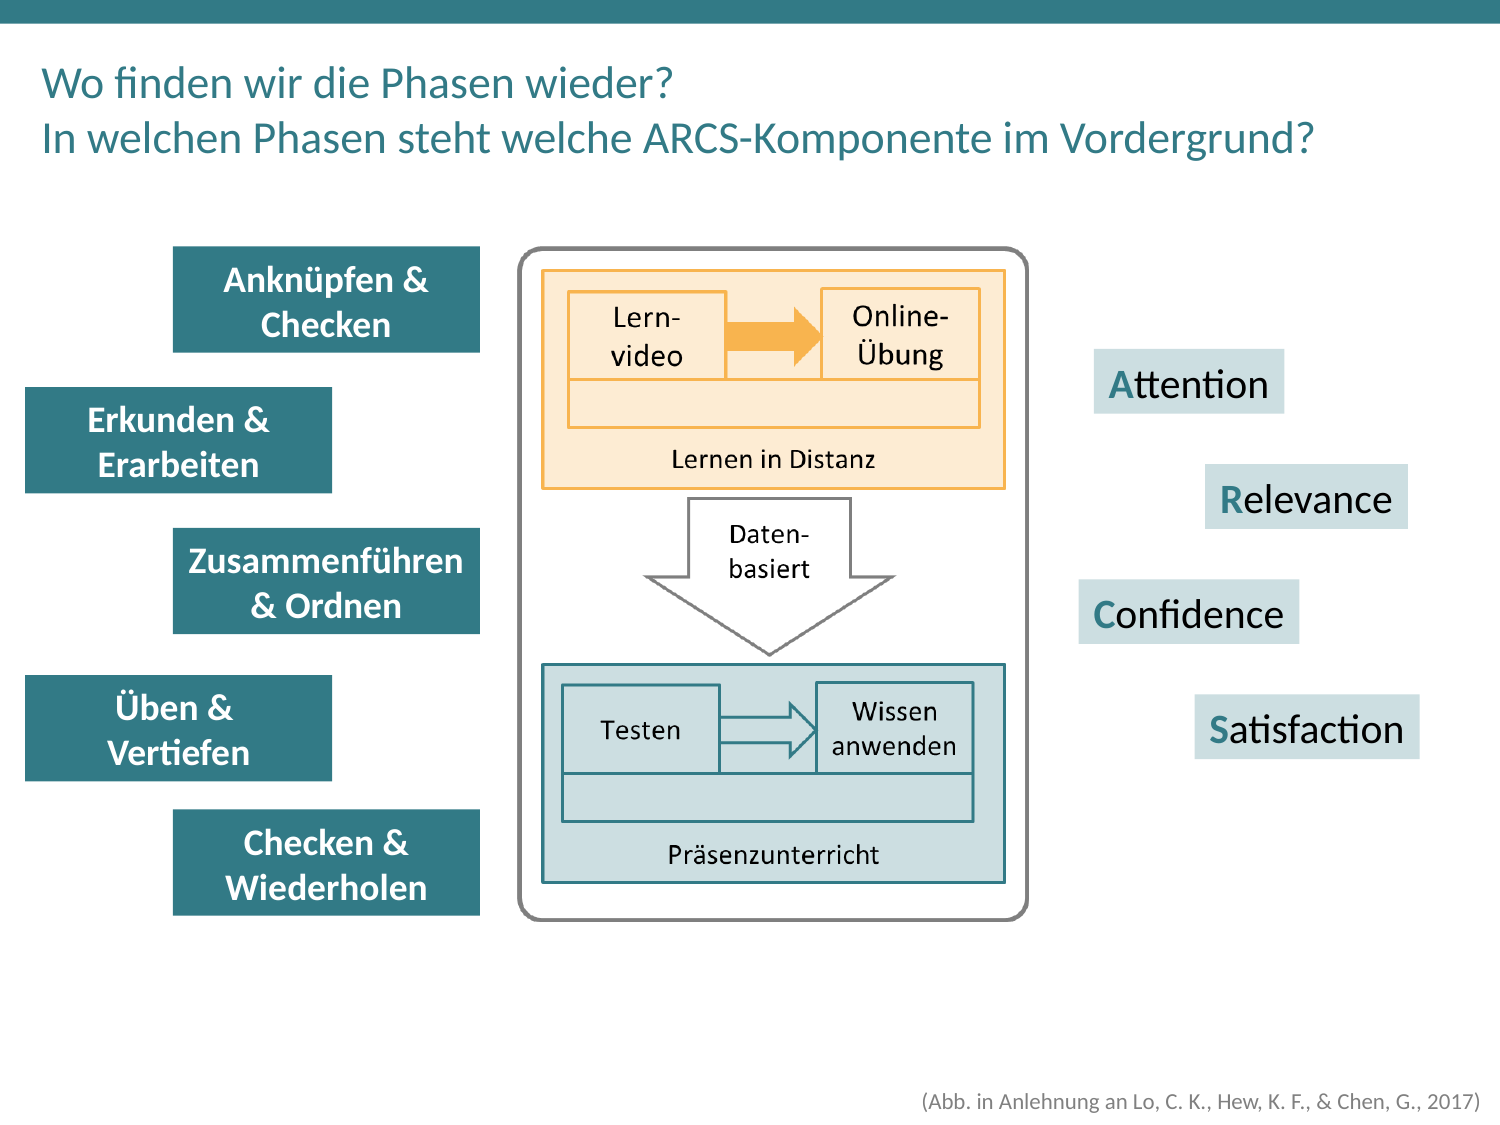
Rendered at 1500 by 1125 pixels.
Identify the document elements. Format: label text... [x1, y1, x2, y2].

picture [517, 246, 1029, 923]
text_box Üben & Vertiefen [25, 675, 333, 782]
text_box Anknüpfen & Checken [172, 246, 480, 353]
text_box Checken & Wiederholen [172, 809, 480, 916]
text_box Relevance [1205, 464, 1408, 529]
title Wo finden wir die Phasen wieder? In welchen Phasen steht welche ARCS-Komponente im Vordergrund? [41, 53, 1459, 119]
text_box Satisfaction [1194, 694, 1420, 760]
list (Abb. in Anlehnung an Lo, C. K., Hew, K. F., & Chen, G., 2017) [17, 1086, 1483, 1122]
text_box Attention [1093, 348, 1285, 414]
text_box Zusammenführen & Ordnen [172, 527, 480, 635]
text_box Erkunden & Erarbeiten [25, 387, 333, 494]
text_box Confidence [1078, 579, 1300, 644]
